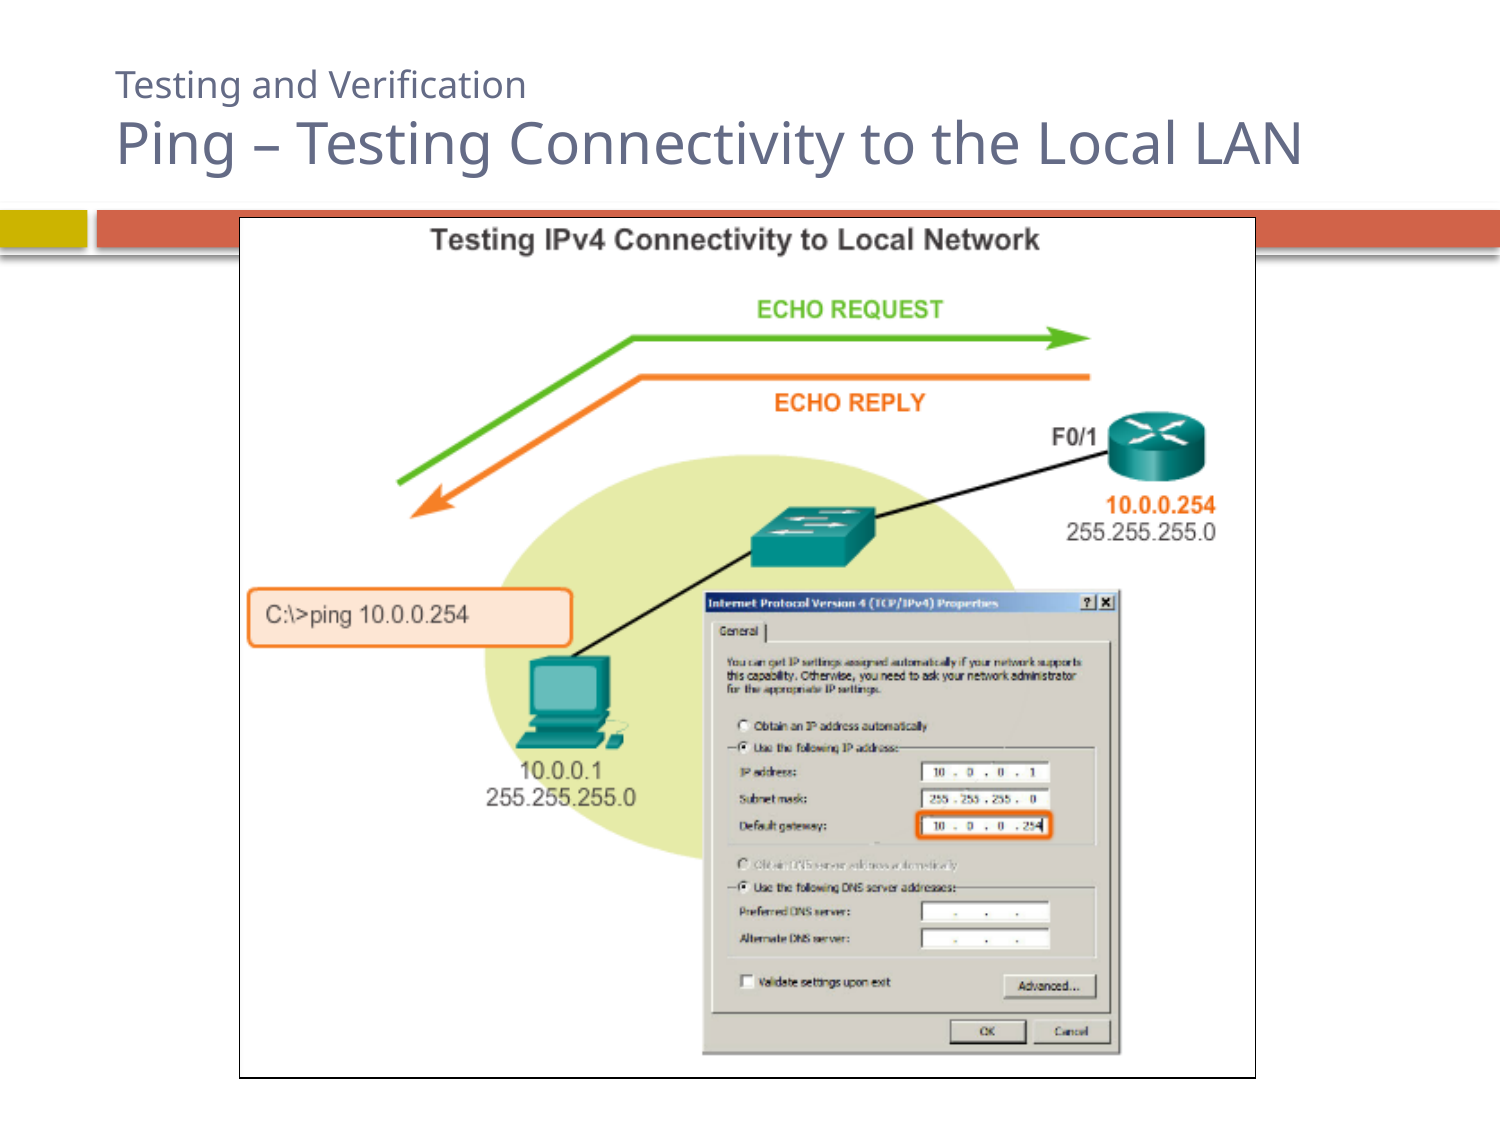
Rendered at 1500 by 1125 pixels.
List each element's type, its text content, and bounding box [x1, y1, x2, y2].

title Testing and Verification Ping – Testing Connectivity to the Local LAN [100, 37, 1438, 200]
picture [239, 217, 1256, 1078]
